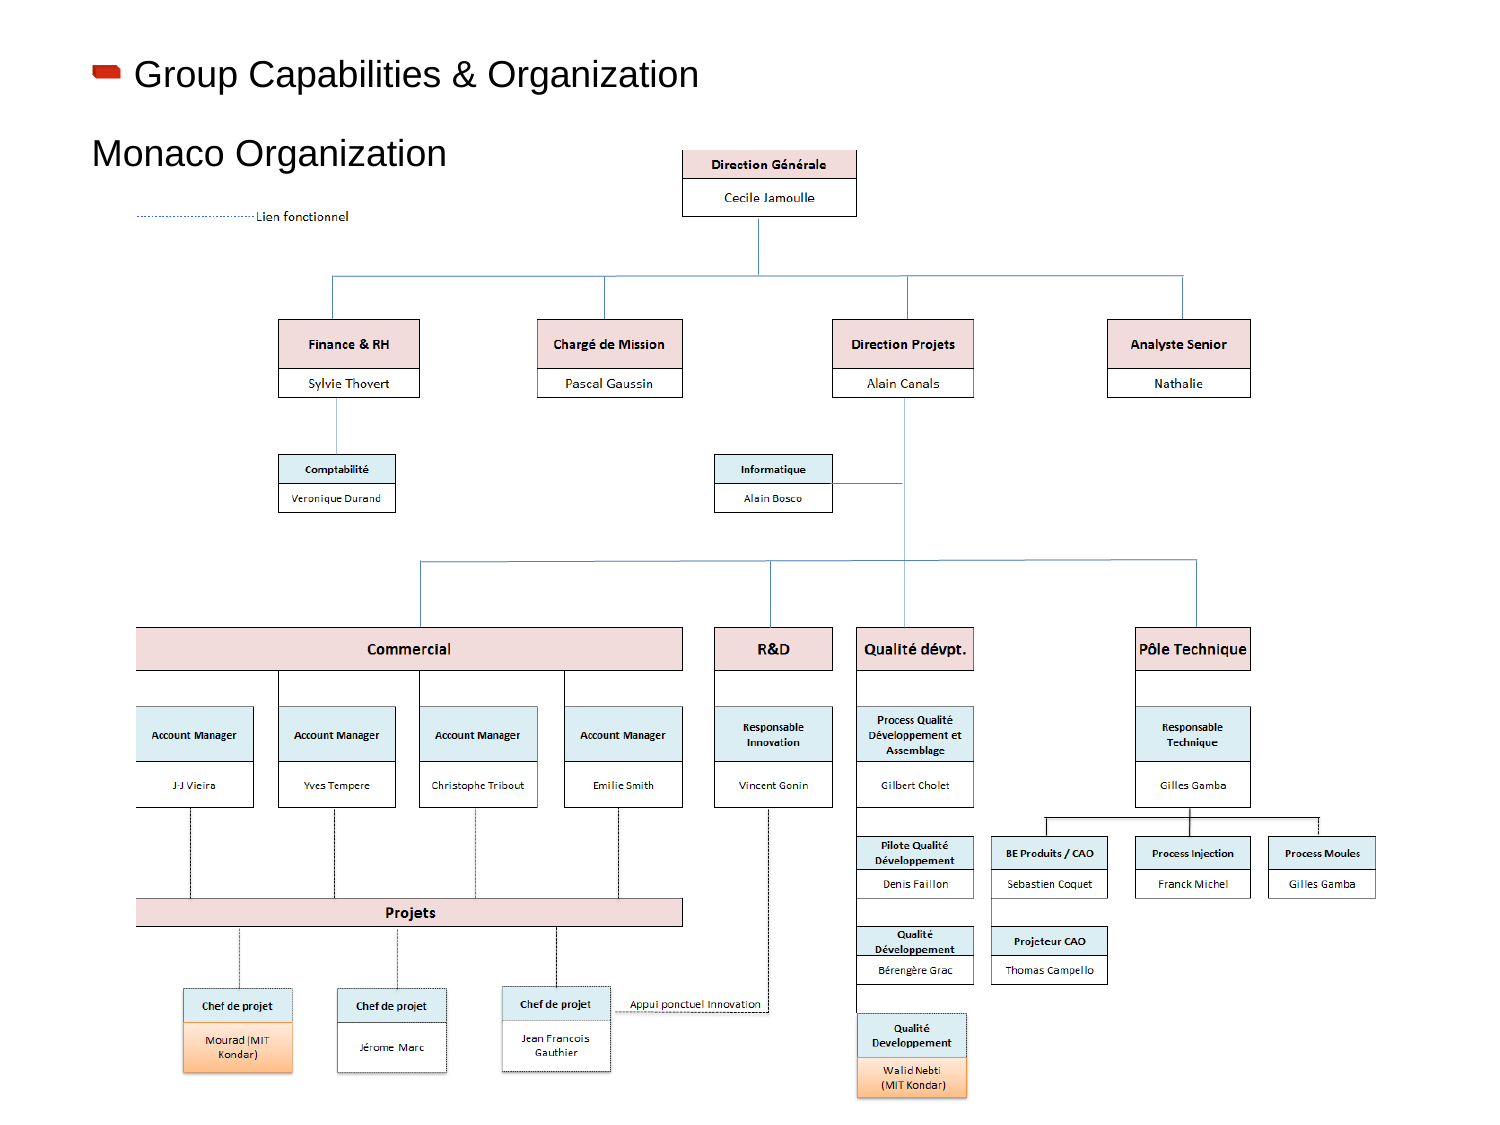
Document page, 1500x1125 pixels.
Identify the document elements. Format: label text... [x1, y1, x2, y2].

picture [90, 62, 124, 82]
text_box Group Capabilities & Organization [75, 42, 1103, 102]
text_box Monaco Organization [76, 121, 1105, 181]
picture [135, 148, 1377, 1125]
